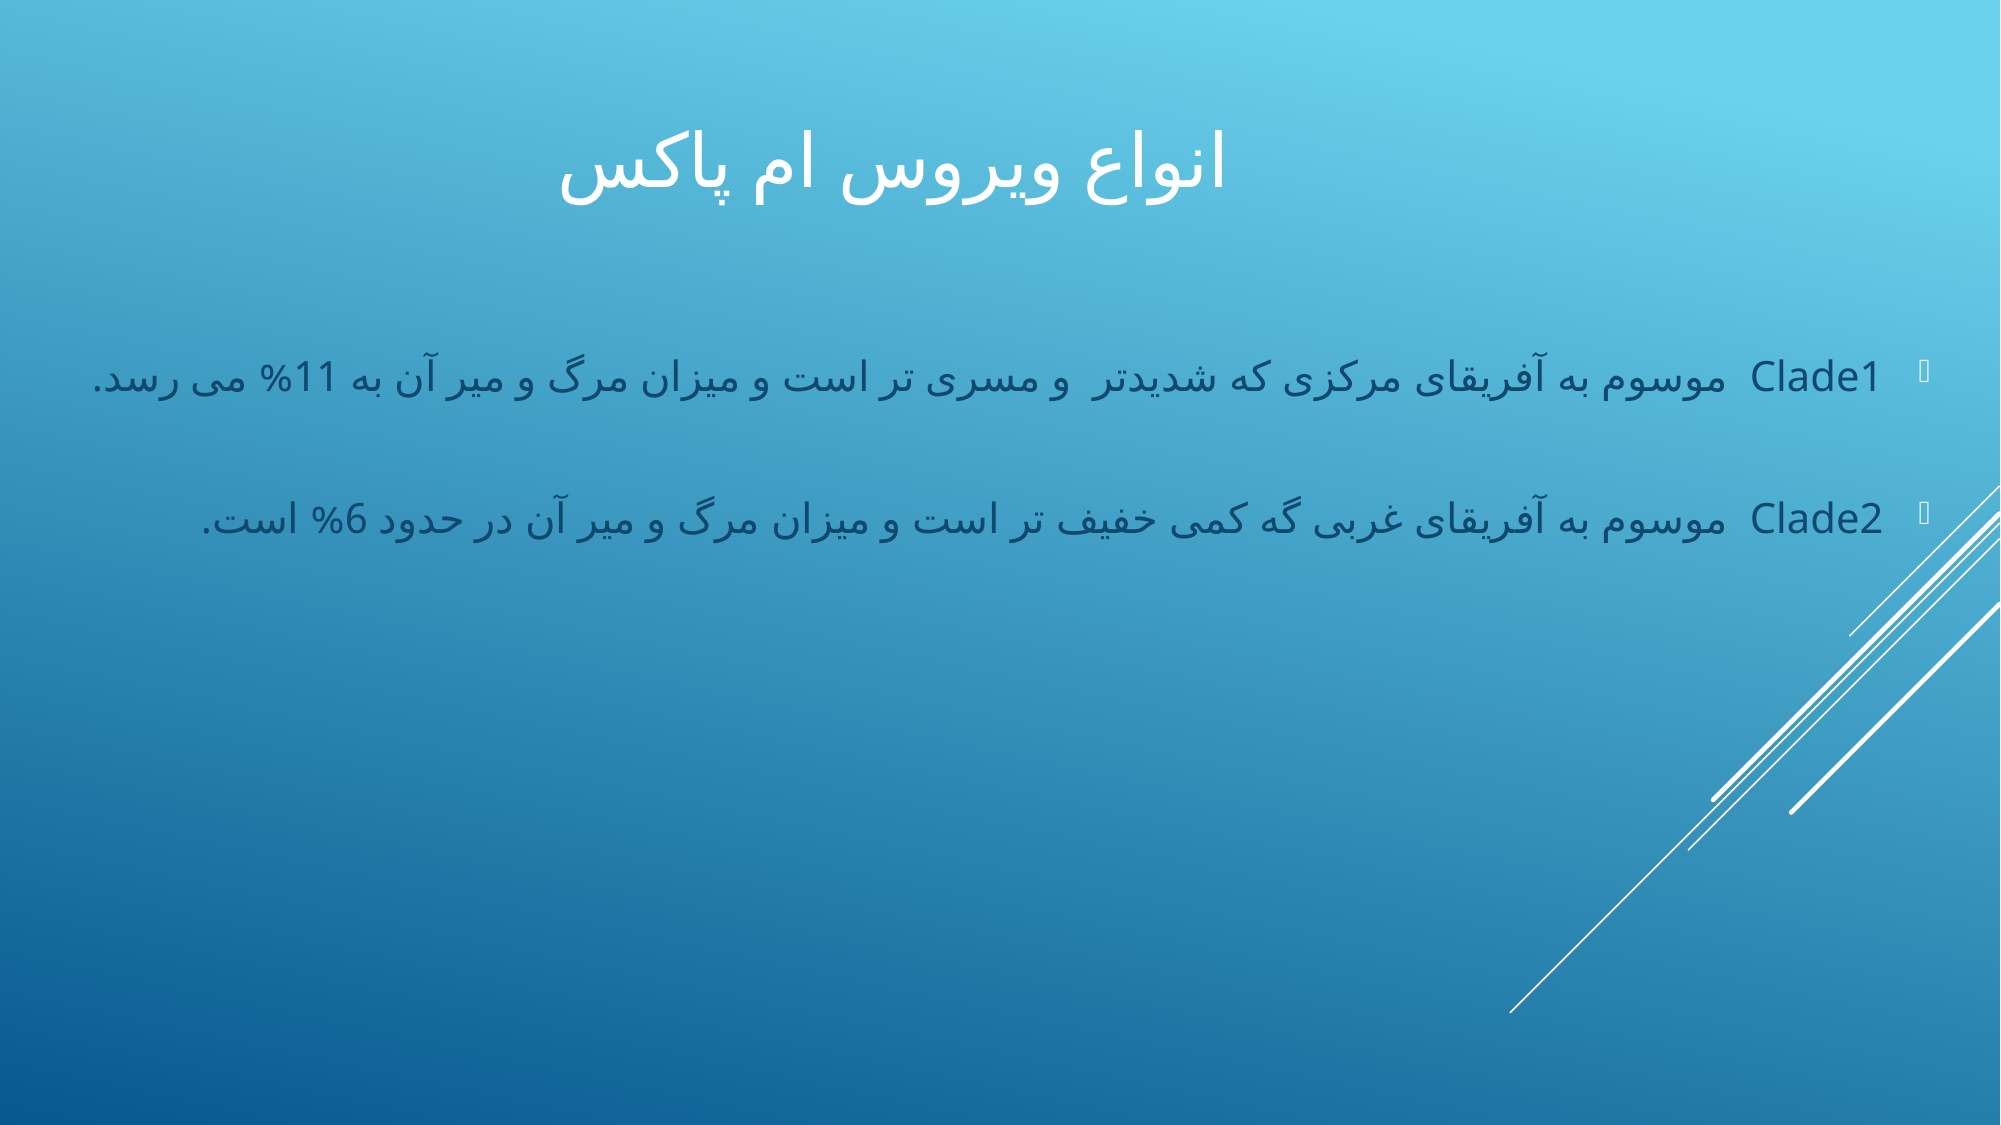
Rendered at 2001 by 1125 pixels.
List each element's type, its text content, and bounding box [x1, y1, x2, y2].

list Clade1 موسوم به آفریقای مرکزی که شدیدتر و مسری تر است و میزان مرگ و میر آن به 11% می رسد. Clade2 موسوم به آفریقای غربی گه کمی خفیف تر است و میزان مرگ و میر آن در حدود 6% است. [21, 342, 1946, 1016]
title انواع ویروس ام پاکس [193, 34, 1594, 282]
